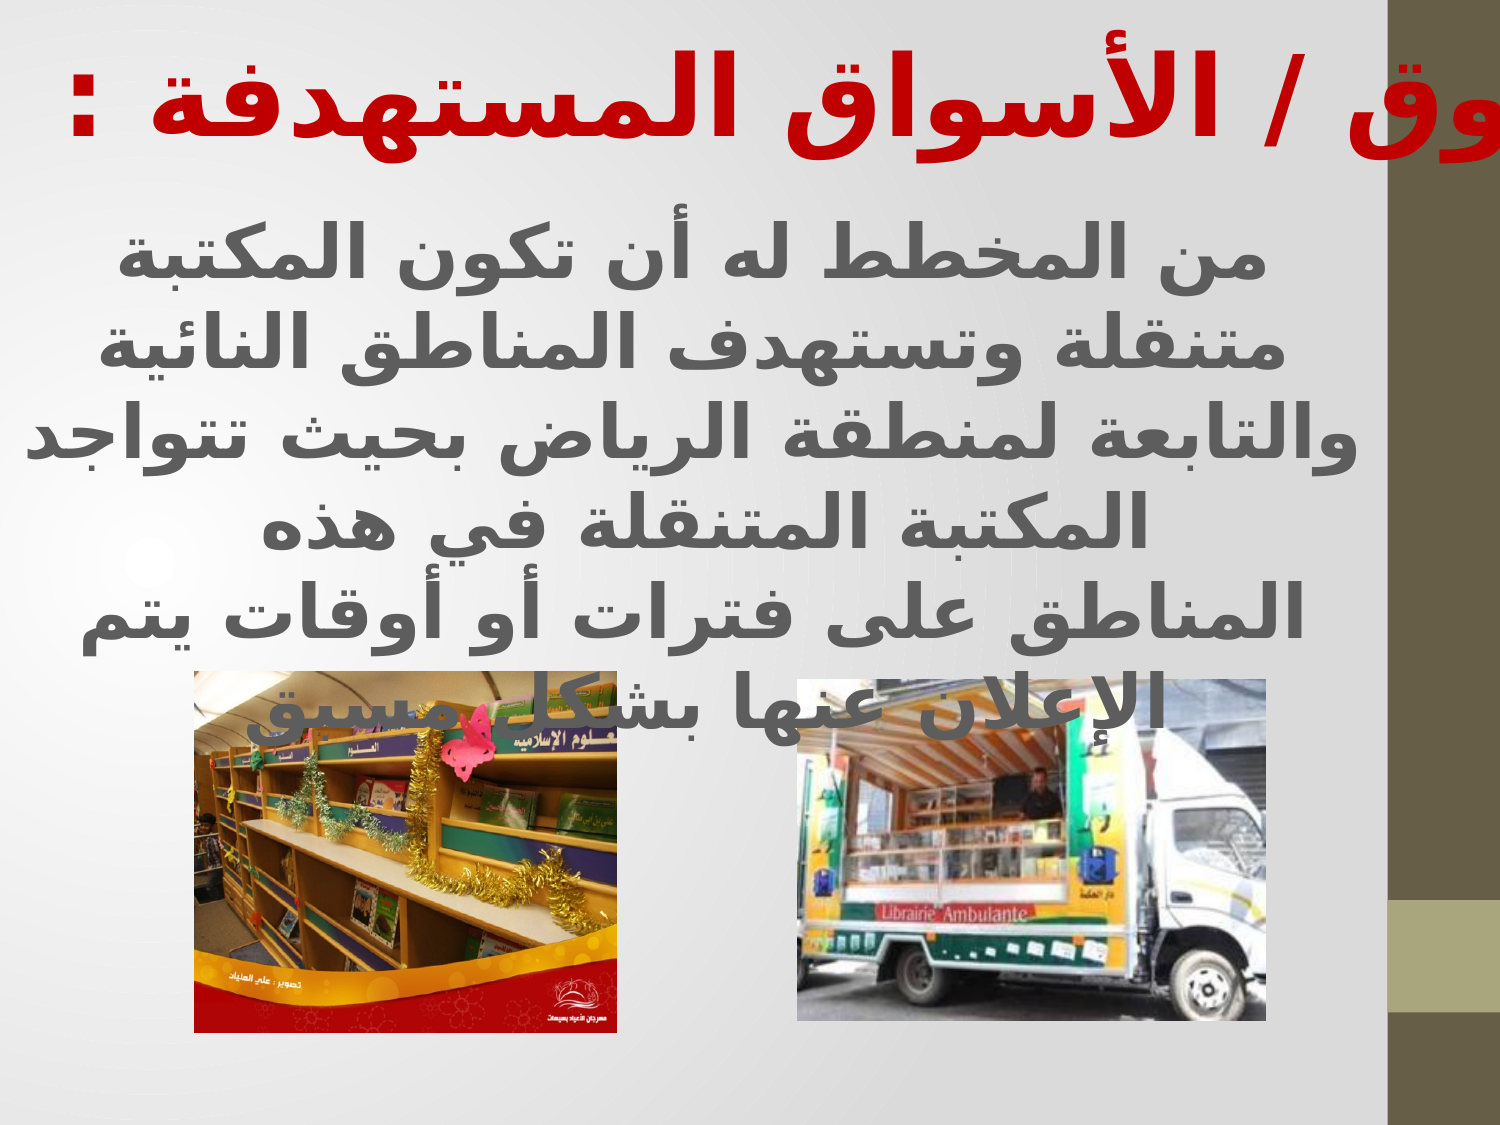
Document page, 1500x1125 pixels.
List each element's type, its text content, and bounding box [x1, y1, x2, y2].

picture [796, 678, 1267, 1021]
text_box من المخطط له أن تكون المكتبة متنقلة وتستهدف المناطق النائية والتابعة لمنطقة الرياض بحيث تتواجد المكتبة المتنقلة في هذه المناطق على فترات أو أوقات يتم الإعلان عنها بشكل مسبق [0, 196, 1388, 752]
picture [194, 671, 617, 1033]
text_box السوق / الأسواق المستهدفة : [7, 16, 1500, 167]
